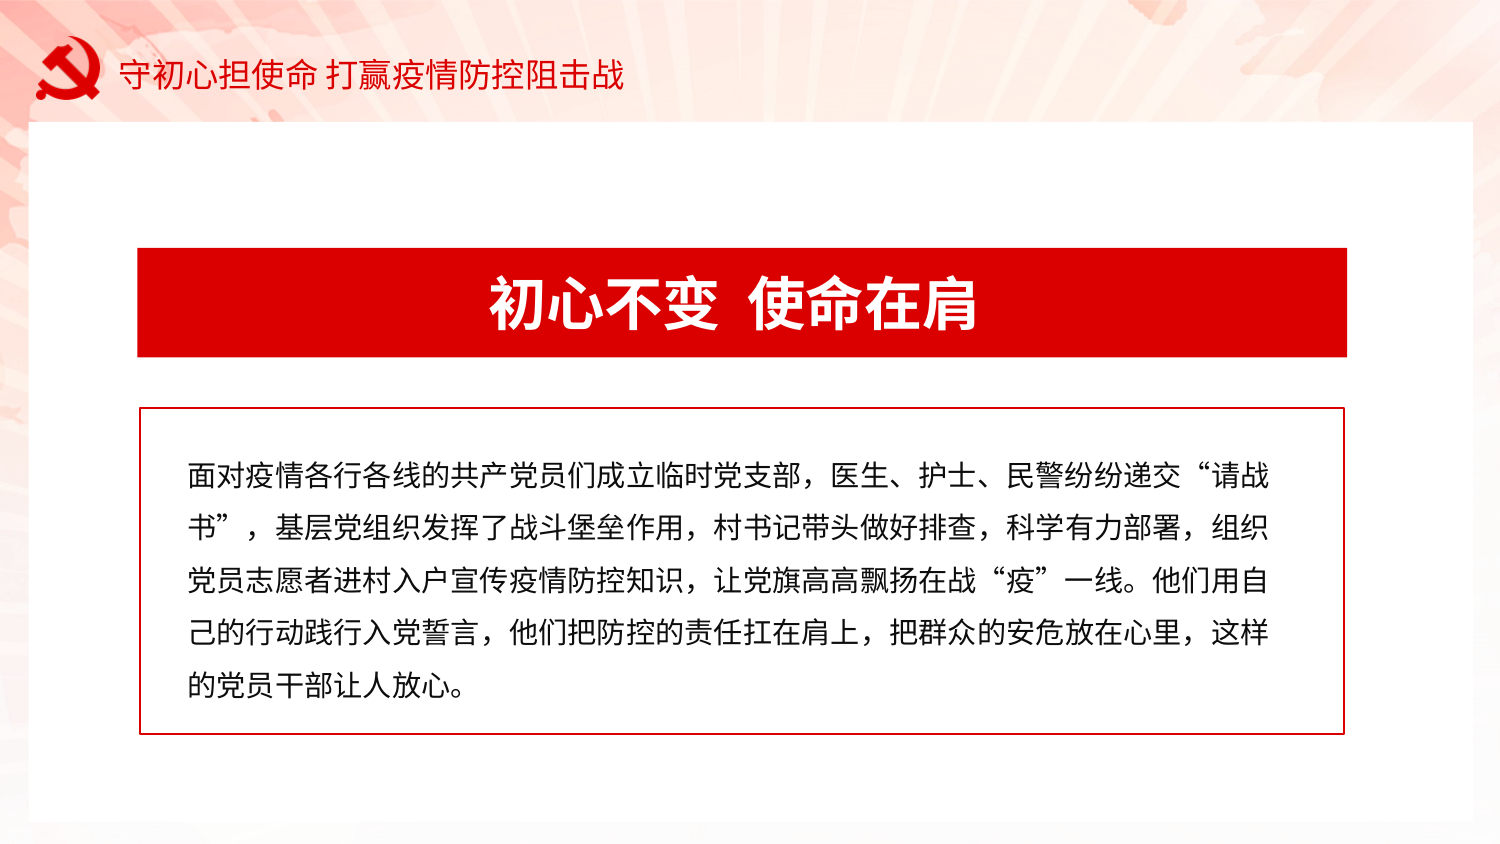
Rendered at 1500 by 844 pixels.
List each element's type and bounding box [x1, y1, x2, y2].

text_box [137, 247, 1348, 358]
text_box [140, 407, 1344, 735]
picture [0, 0, 1500, 844]
